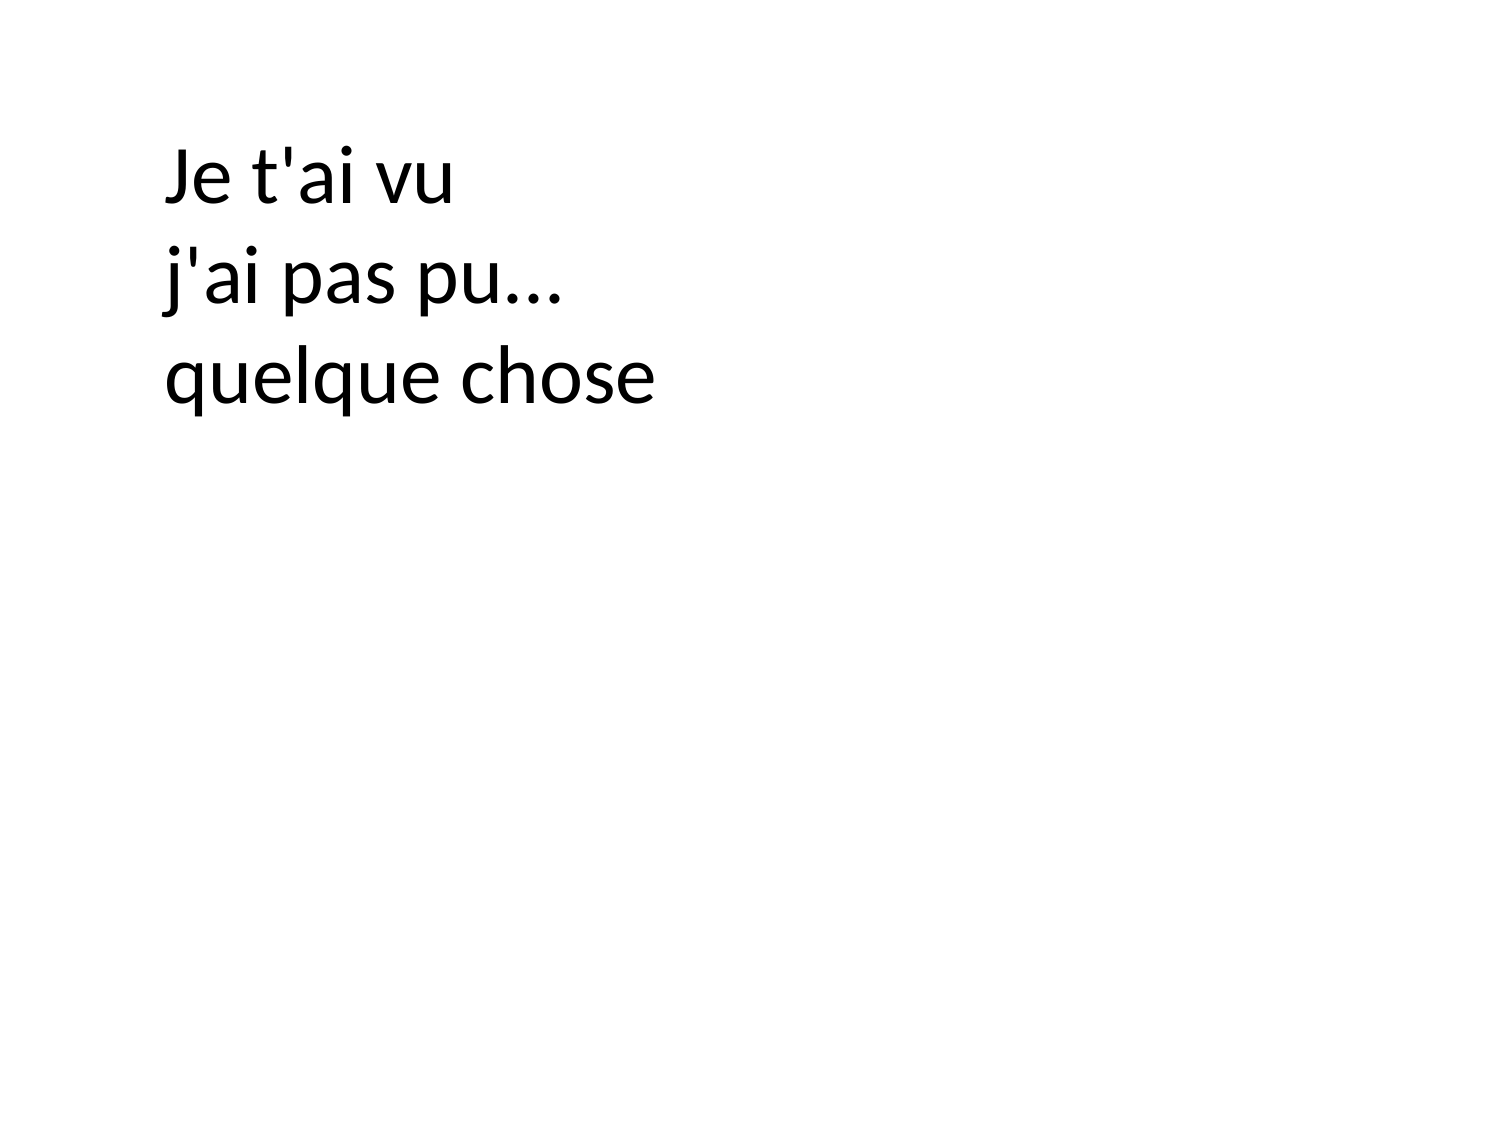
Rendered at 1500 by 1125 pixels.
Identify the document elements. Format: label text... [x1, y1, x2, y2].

text_box Je t'ai vu j'ai pas pu... quelque chose [149, 112, 1438, 428]
